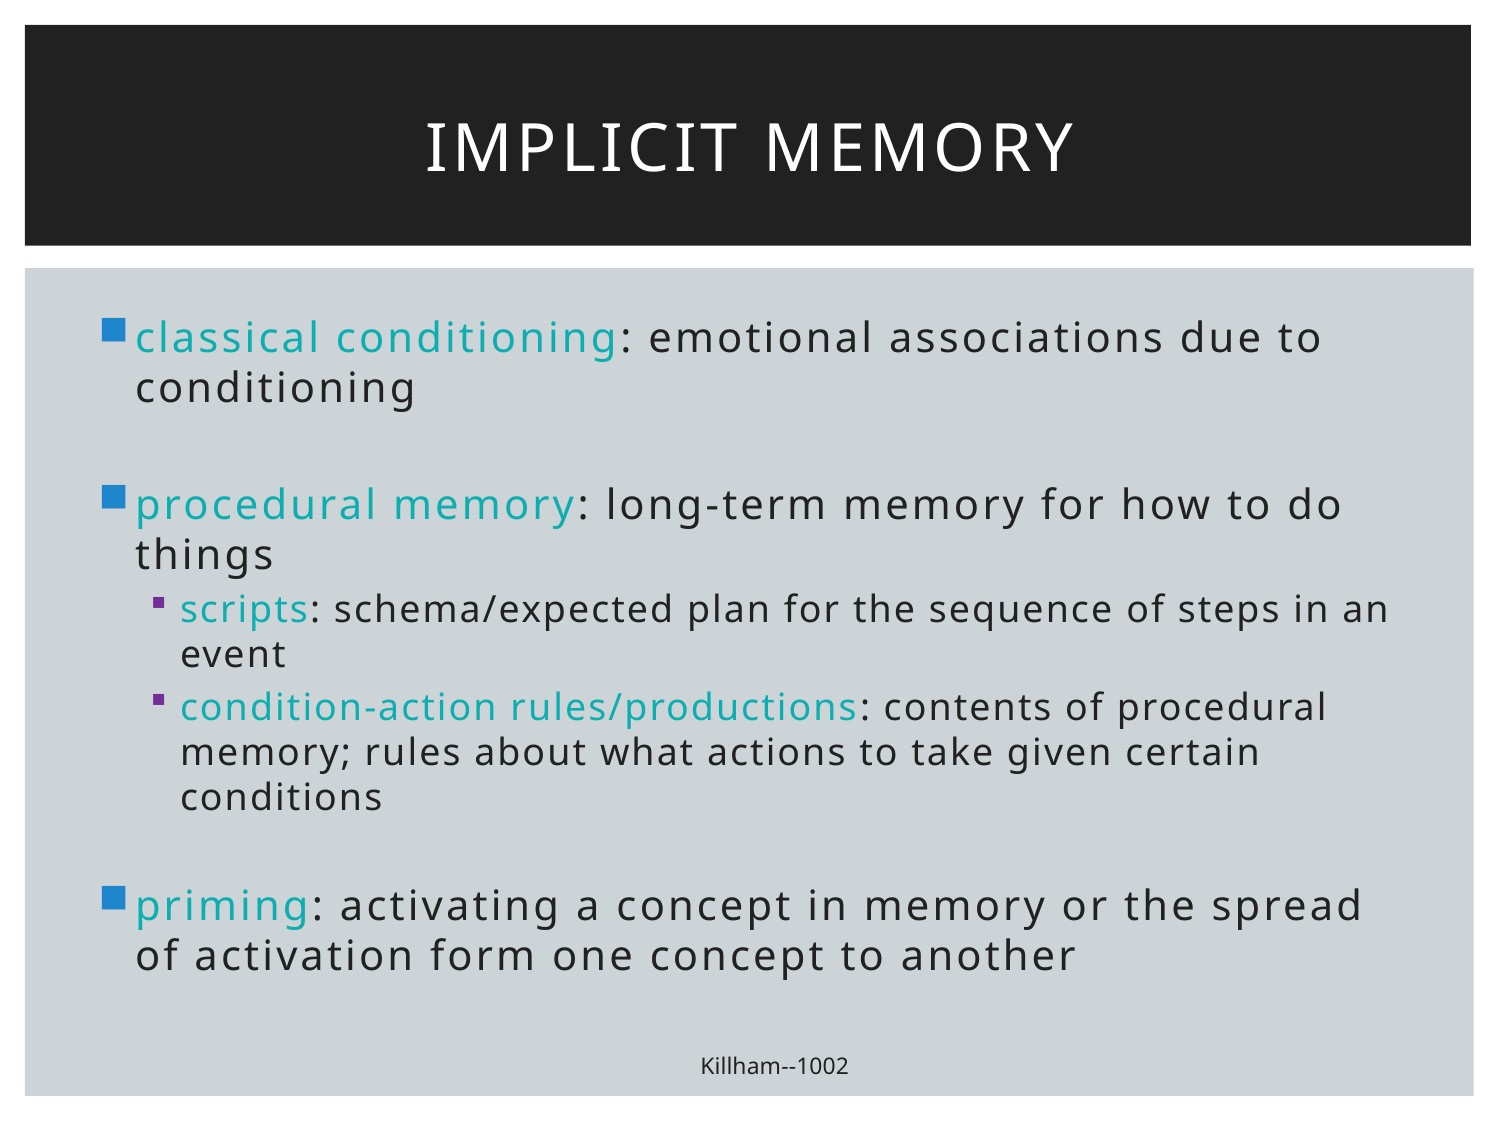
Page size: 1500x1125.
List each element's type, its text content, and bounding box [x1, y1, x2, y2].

list classical conditioning: emotional associations due to conditioning procedural memory: long-term memory for how to do things scripts: schema/expected plan for the sequence of steps in an event condition-action rules/productions: contents of procedural memory; rules about what actions to take given certain conditions priming: activating a concept in memory or the spread of activation form one concept to another [75, 303, 1428, 1125]
footer Killham--1002 [500, 1042, 1050, 1088]
title Implicit memory [62, 58, 1438, 232]
